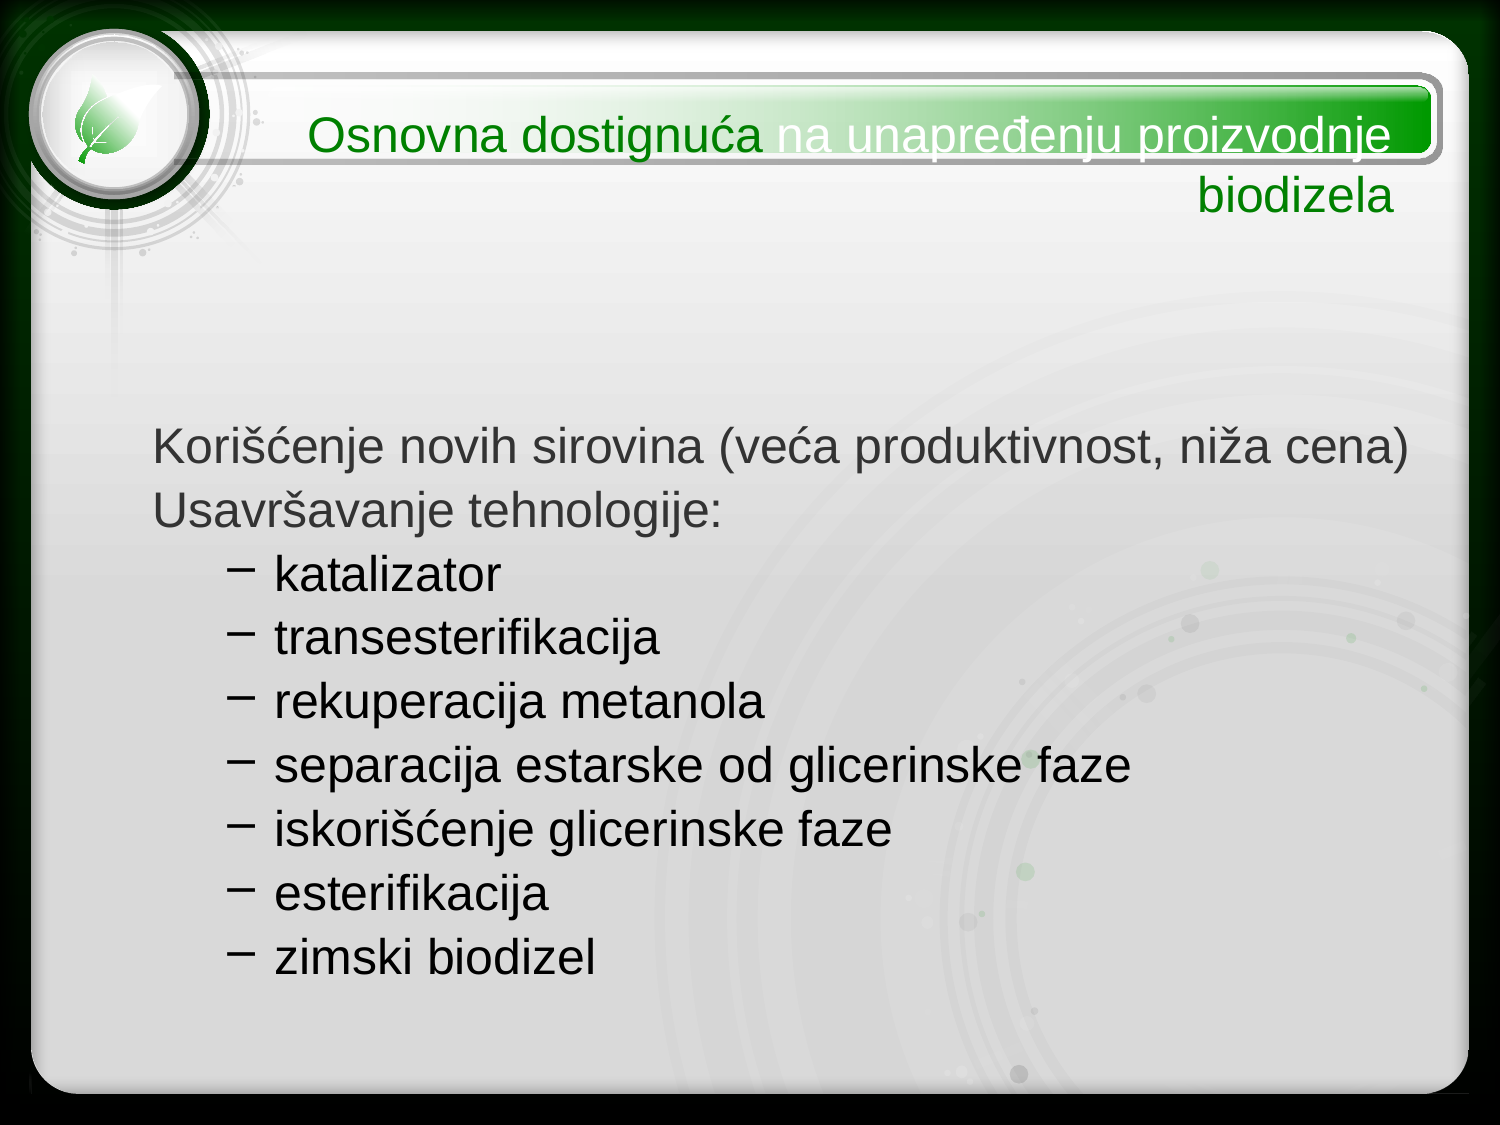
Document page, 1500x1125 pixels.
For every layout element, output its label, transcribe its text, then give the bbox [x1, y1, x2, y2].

list Korišćenje novih sirovina (veća produktivnost, niža cena) Usavršavanje tehnologije: katalizator transesterifikacija rekuperacija metanola separacija estarske od glicerinske faze iskorišćenje glicerinske faze esterifikacija zimski biodizel [137, 412, 1438, 1026]
title Osnovna dostignuća na unapređenju proizvodnje biodizela [292, 123, 1426, 201]
